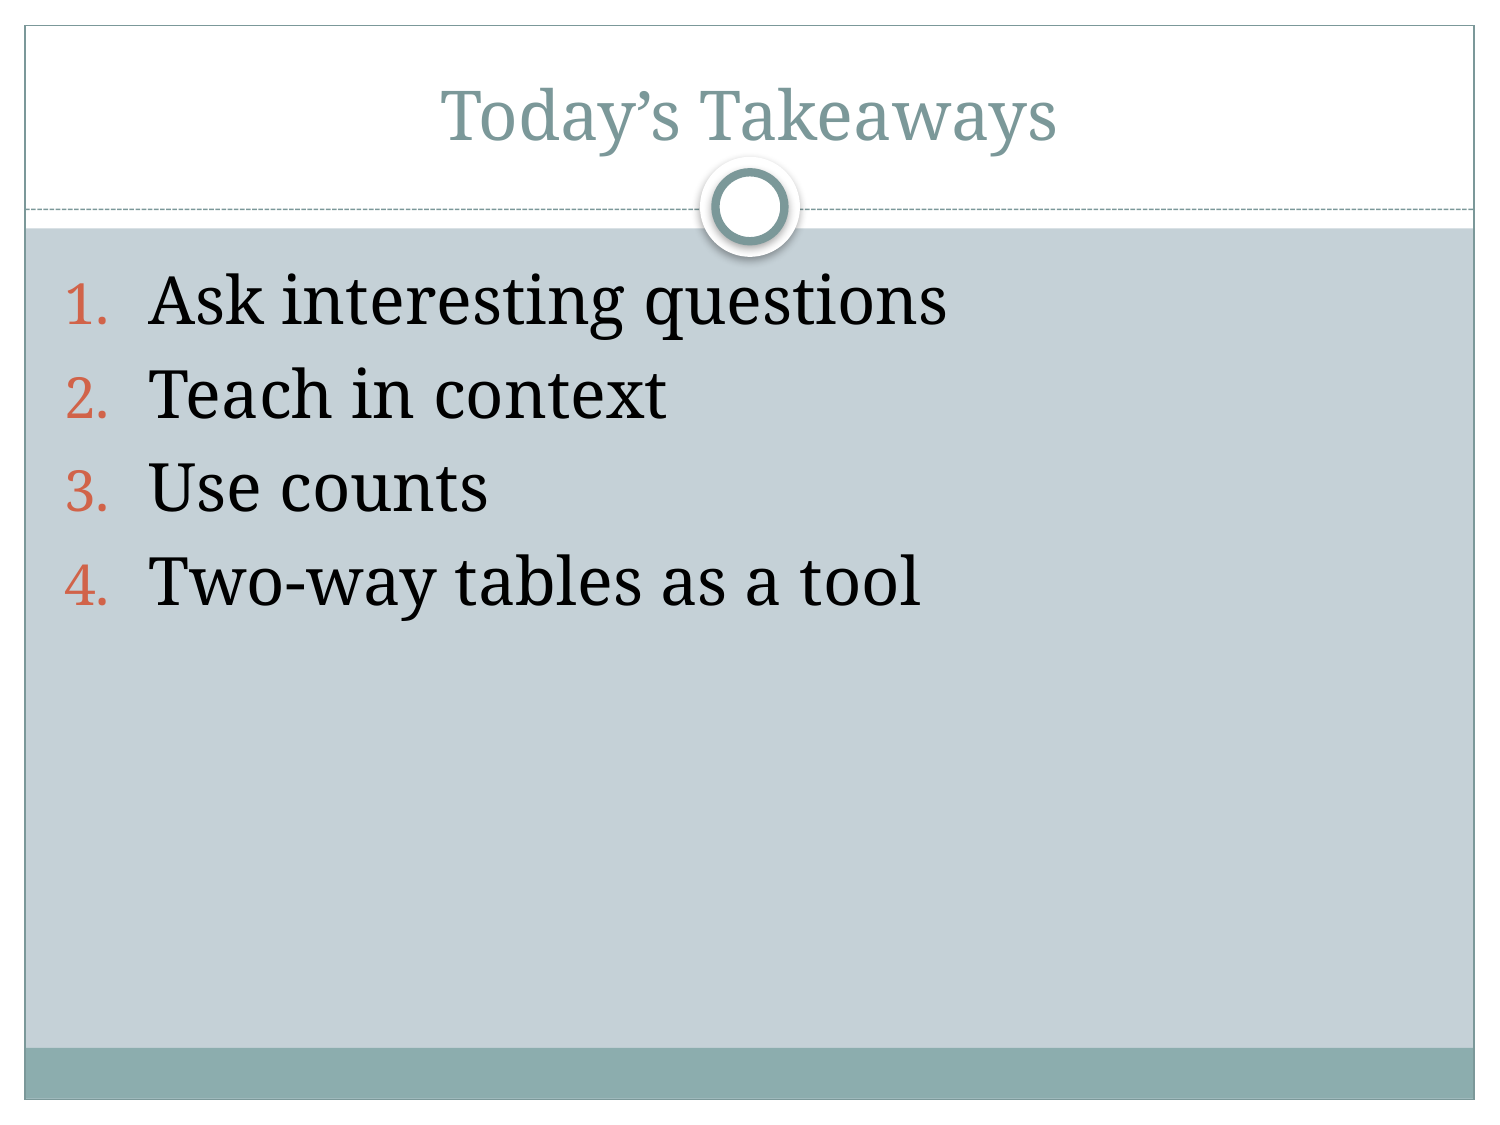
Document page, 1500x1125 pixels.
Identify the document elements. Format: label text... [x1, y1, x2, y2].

list Ask interesting questions Teach in context Use counts Two-way tables as a tool [49, 250, 1445, 1001]
title Today’s Takeaways [49, 37, 1450, 162]
